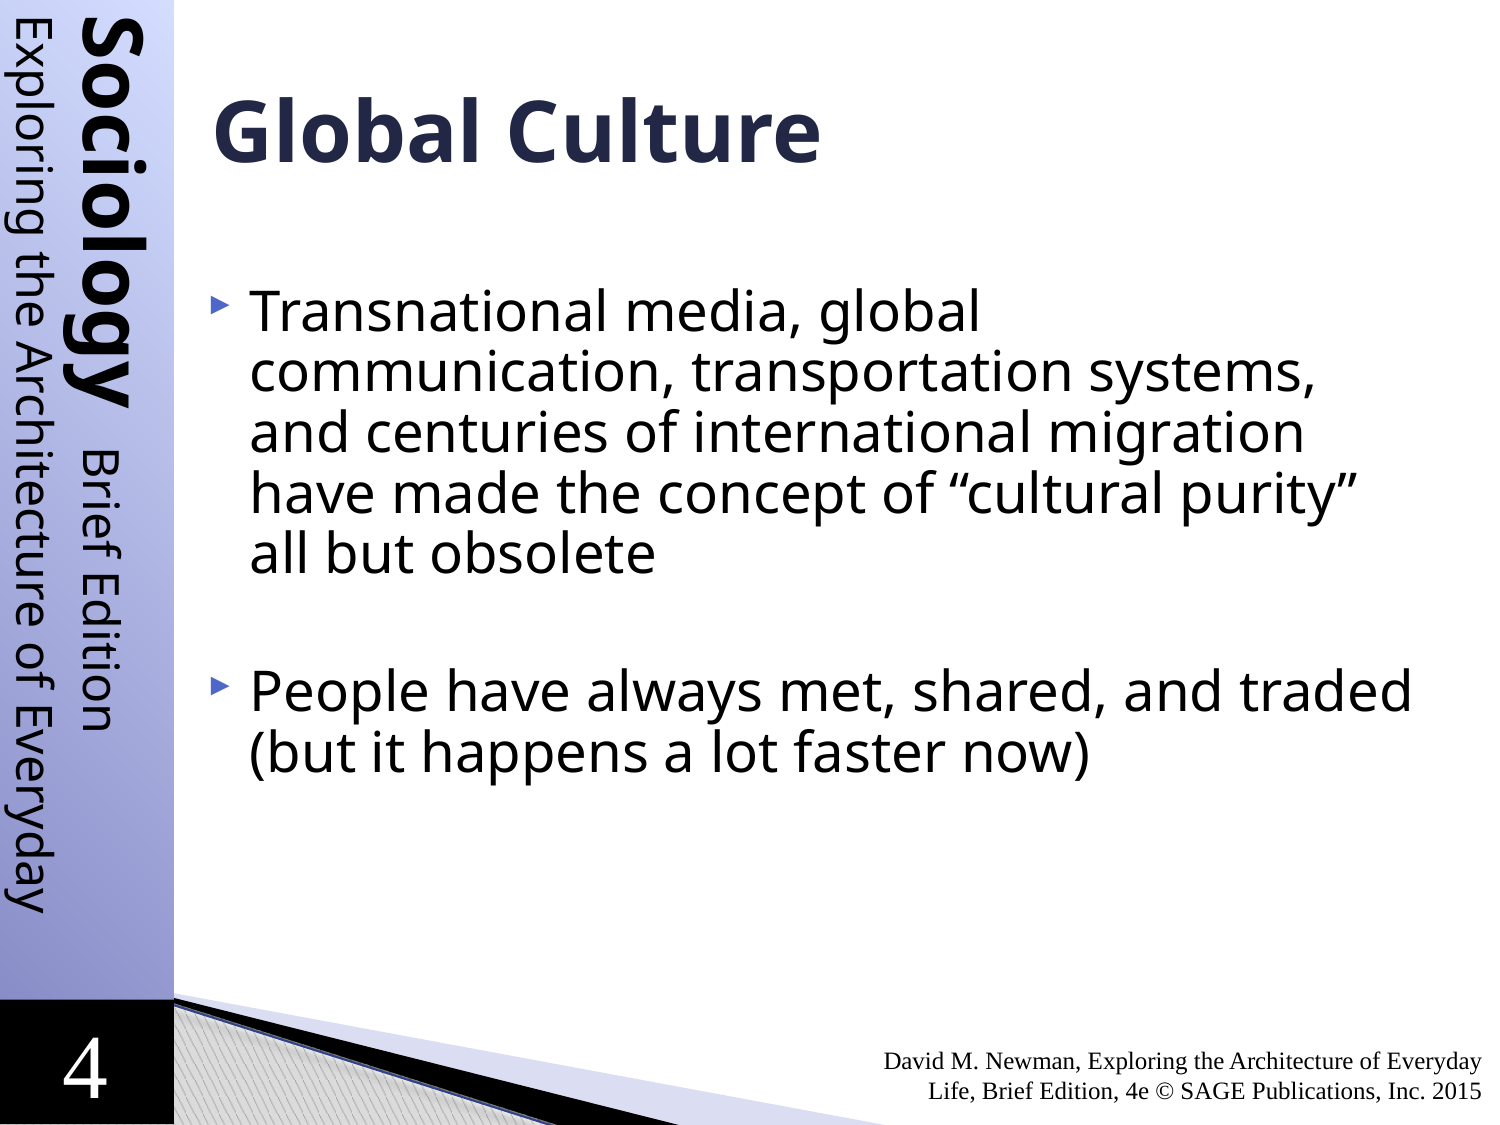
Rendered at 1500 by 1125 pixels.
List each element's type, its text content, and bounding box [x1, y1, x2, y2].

footer David M. Newman, Exploring the Architecture of Everyday Life, Brief Edition, 4e © SAGE Publications, Inc. 2015 [860, 1037, 1498, 1098]
picture [221, 1018, 558, 1125]
title Global Culture [187, 0, 1500, 188]
list Transnational media, global communication, transportation systems, and centuries of international migration have made the concept of “cultural purity” all but obsolete People have always met, shared, and traded (but it happens a lot faster now) [174, 275, 1438, 1018]
